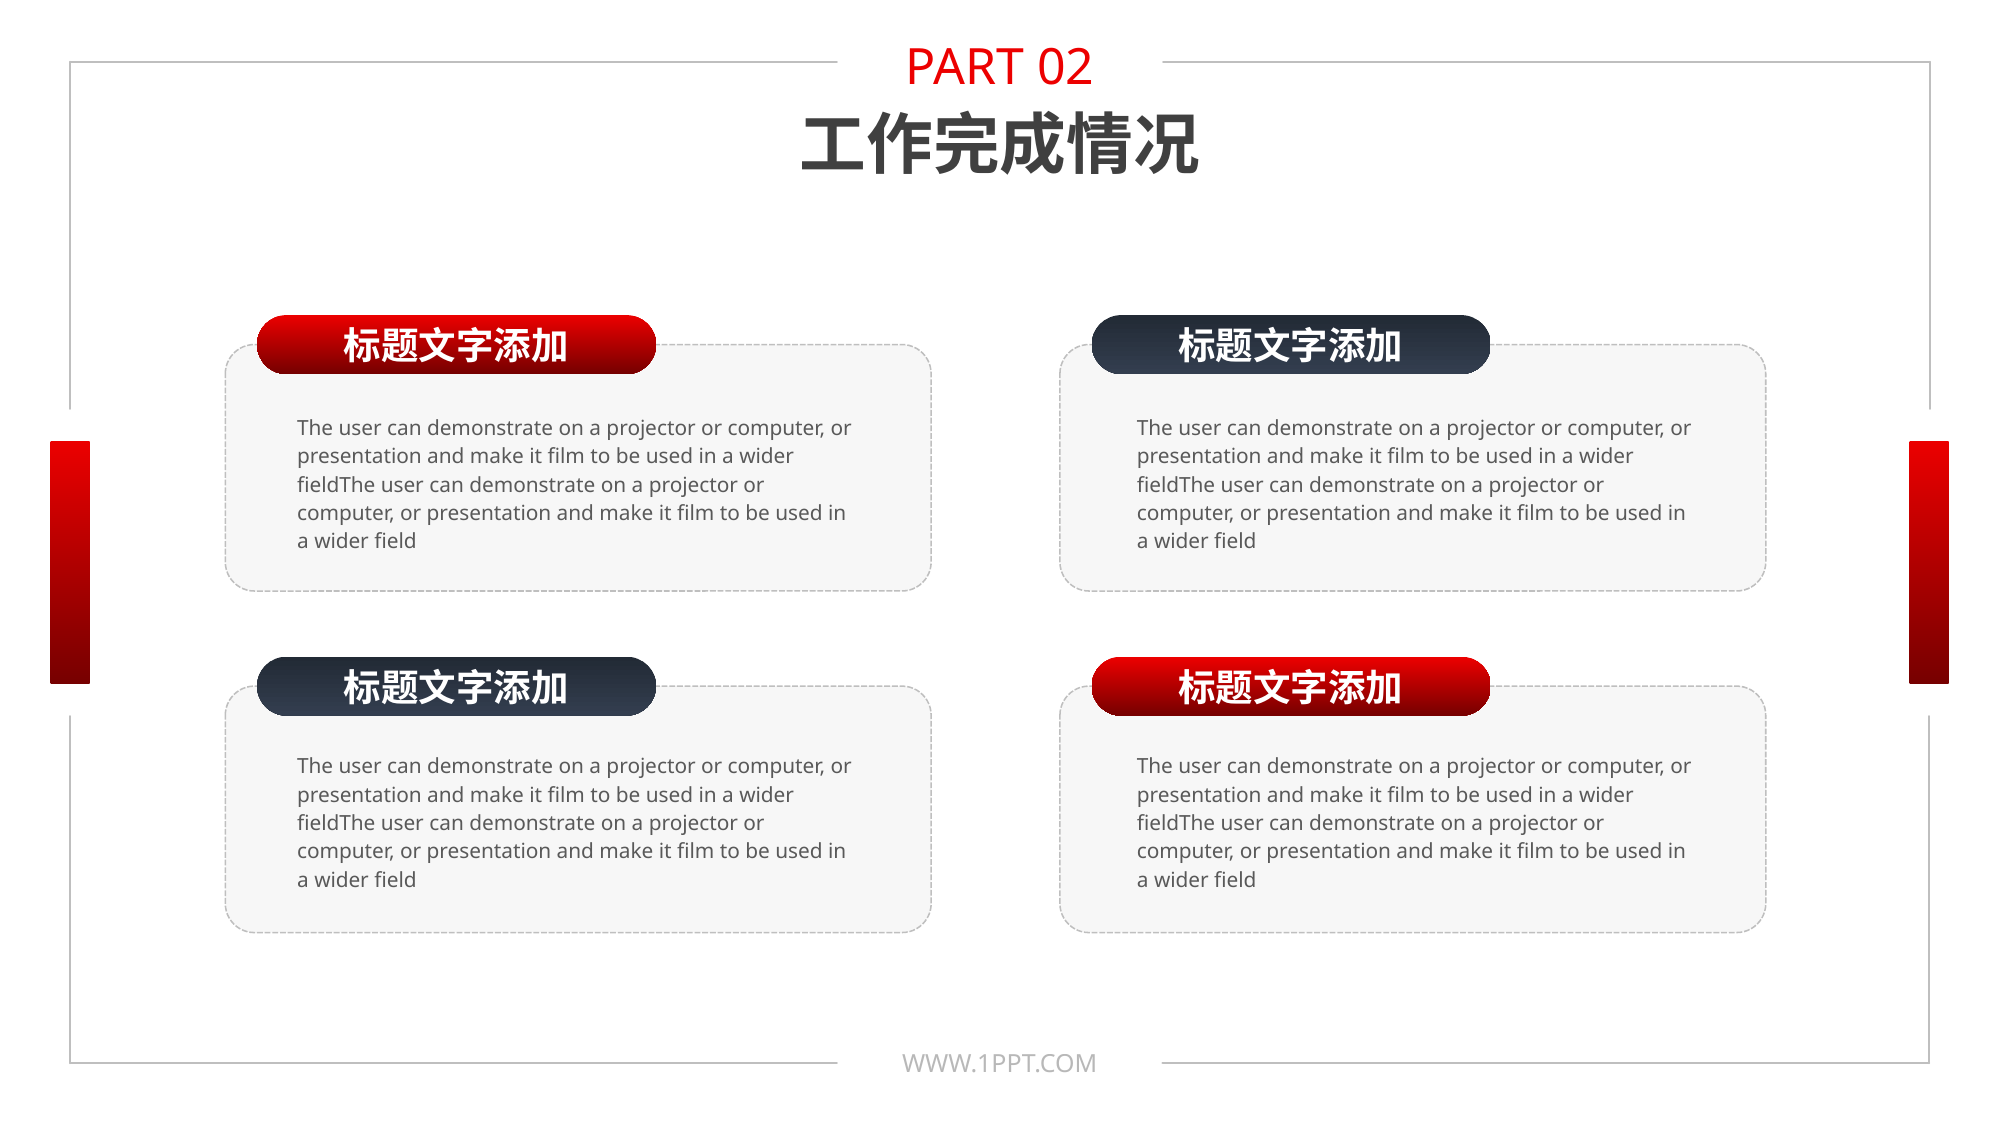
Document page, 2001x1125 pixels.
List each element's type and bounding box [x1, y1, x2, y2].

text_box [782, 26, 1217, 191]
text_box [1059, 656, 1766, 933]
text_box [1059, 314, 1766, 591]
text_box [225, 656, 932, 933]
text_box [225, 314, 932, 591]
